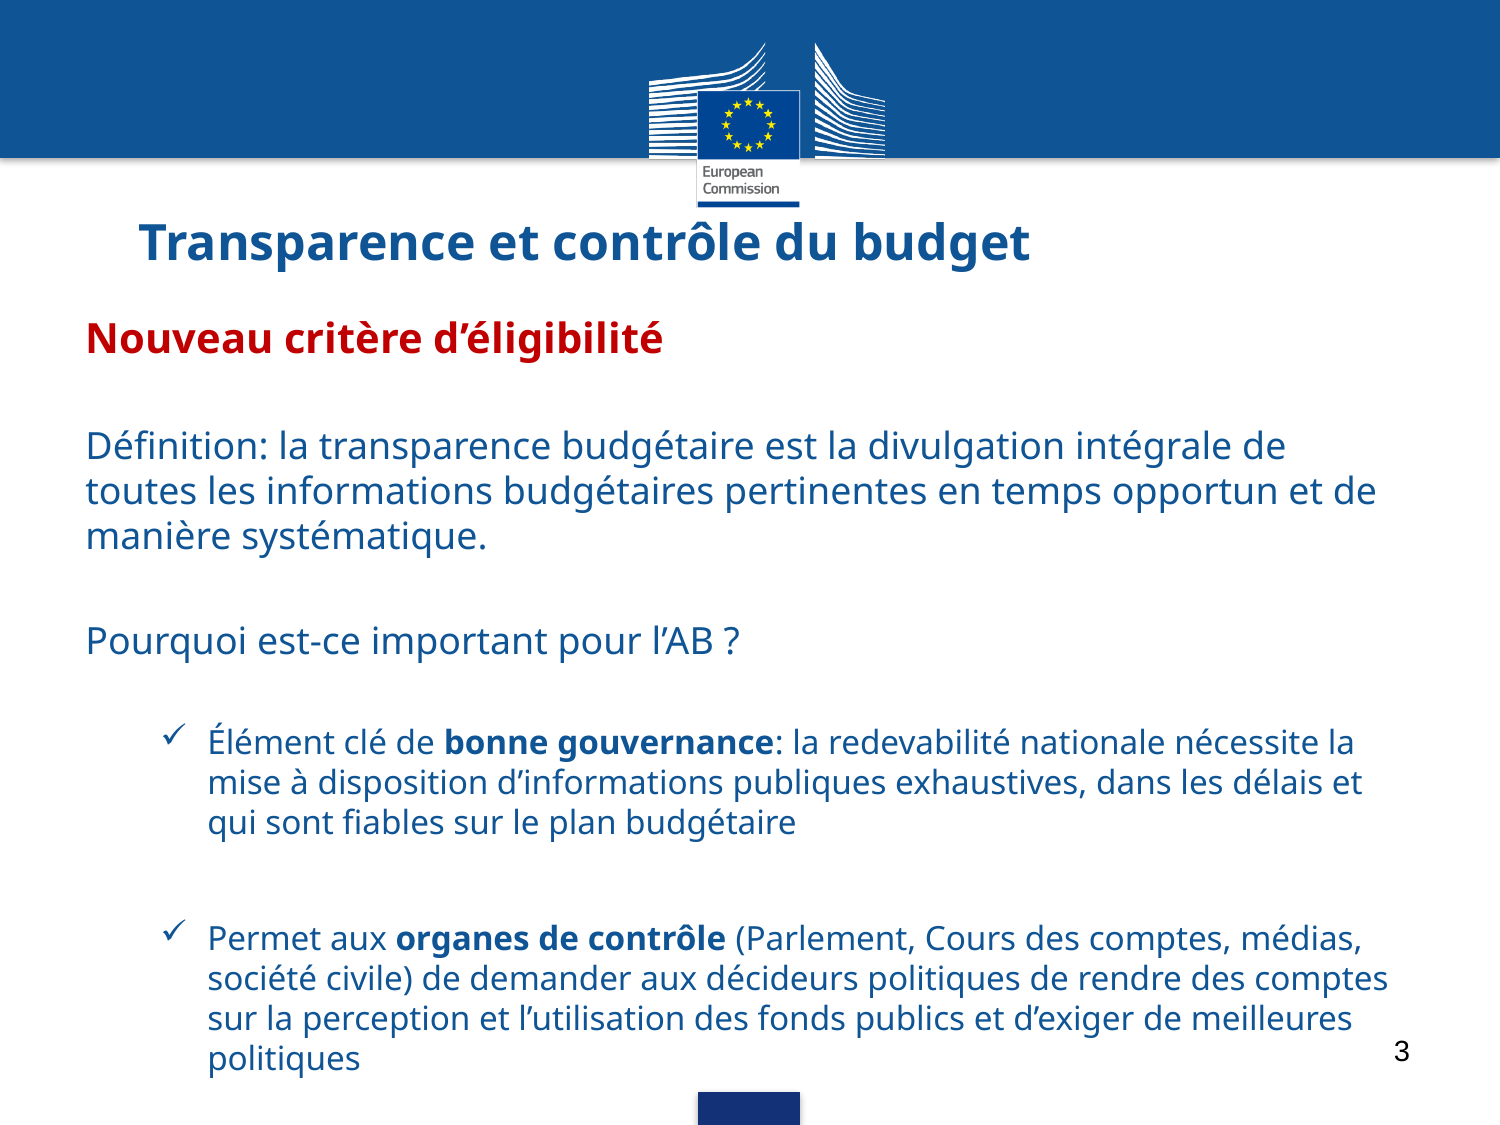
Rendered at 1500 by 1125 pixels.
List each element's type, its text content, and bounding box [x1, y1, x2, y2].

title Transparence et contrôle du budget [64, 163, 1416, 318]
picture [649, 42, 885, 163]
list Nouveau critère d’éligibilité Définition: la transparence budgétaire est la divulgation intégrale de toutes les informations budgétaires pertinentes en temps opportun et de manière systématique. Pourquoi est-ce important pour l’AB ? Élément clé de bonne gouvernance: la redevabilité nationale nécessite la mise à disposition d’informations publiques exhaustives, dans les délais et qui sont fiables sur le plan budgétaire Permet aux organes de contrôle (Parlement, Cours des comptes, médias, société civile) de demander aux décideurs politiques de rendre des comptes sur la perception et l’utilisation des fonds publics et d’exiger de meilleures politiques [70, 304, 1421, 1071]
slide_number 3 [1074, 1024, 1426, 1103]
